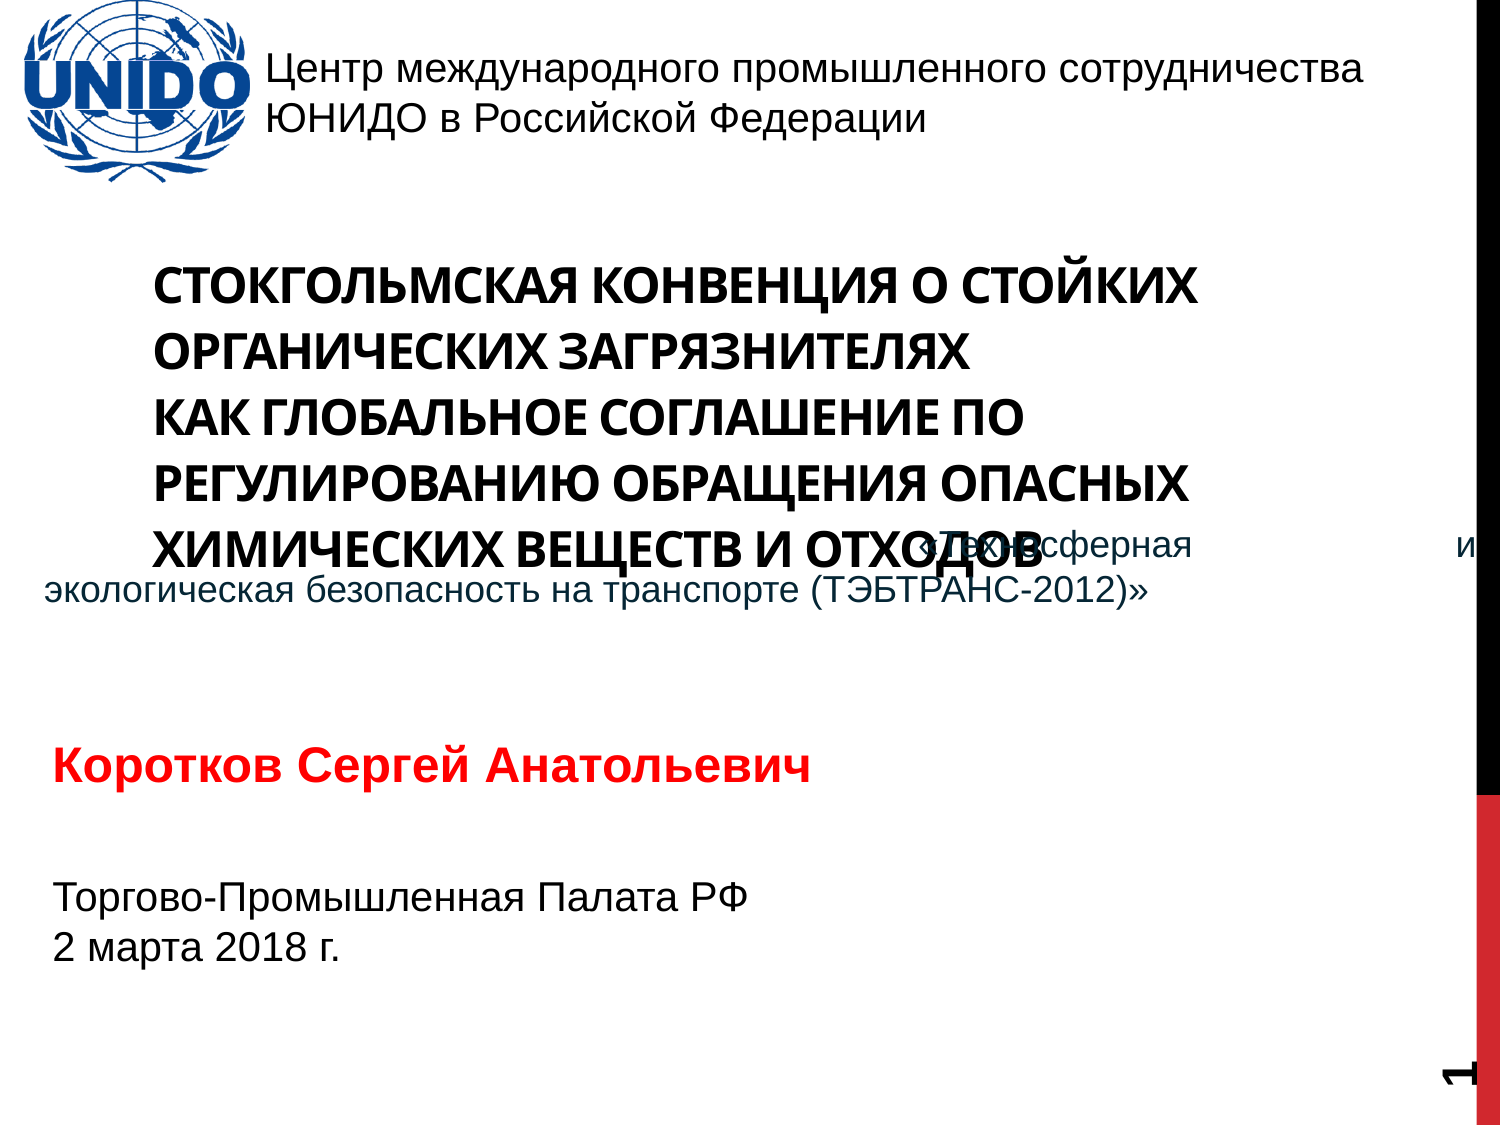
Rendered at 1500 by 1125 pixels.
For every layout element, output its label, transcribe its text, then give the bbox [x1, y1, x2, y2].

text_box Торгово-Промышленная Палата РФ 2 марта 2018 г. [37, 862, 788, 978]
text_box Коротков Сергей Анатольевич [37, 724, 1000, 800]
text_box Центр международного промышленного сотрудничества ЮНИДО в Российской Федерации [259, 33, 1475, 149]
title Стокгольмская конвенция о стойких органических загрязнителях как глобальное соглашение по регулированию обращения опасных химических веществ и отходов [137, 595, 1363, 613]
picture [24, 0, 251, 184]
text_box «Техносферная и экологическая безопасность на транспорте (ТЭБТРАНС-2012)» [29, 535, 1492, 595]
slide_number 1 [1427, 887, 1488, 1104]
title Стокгольмская конвенция о стойких органических загрязнителях как глобальное соглашение по регулированию обращения опасных химических веществ и отходов [137, 212, 1363, 535]
